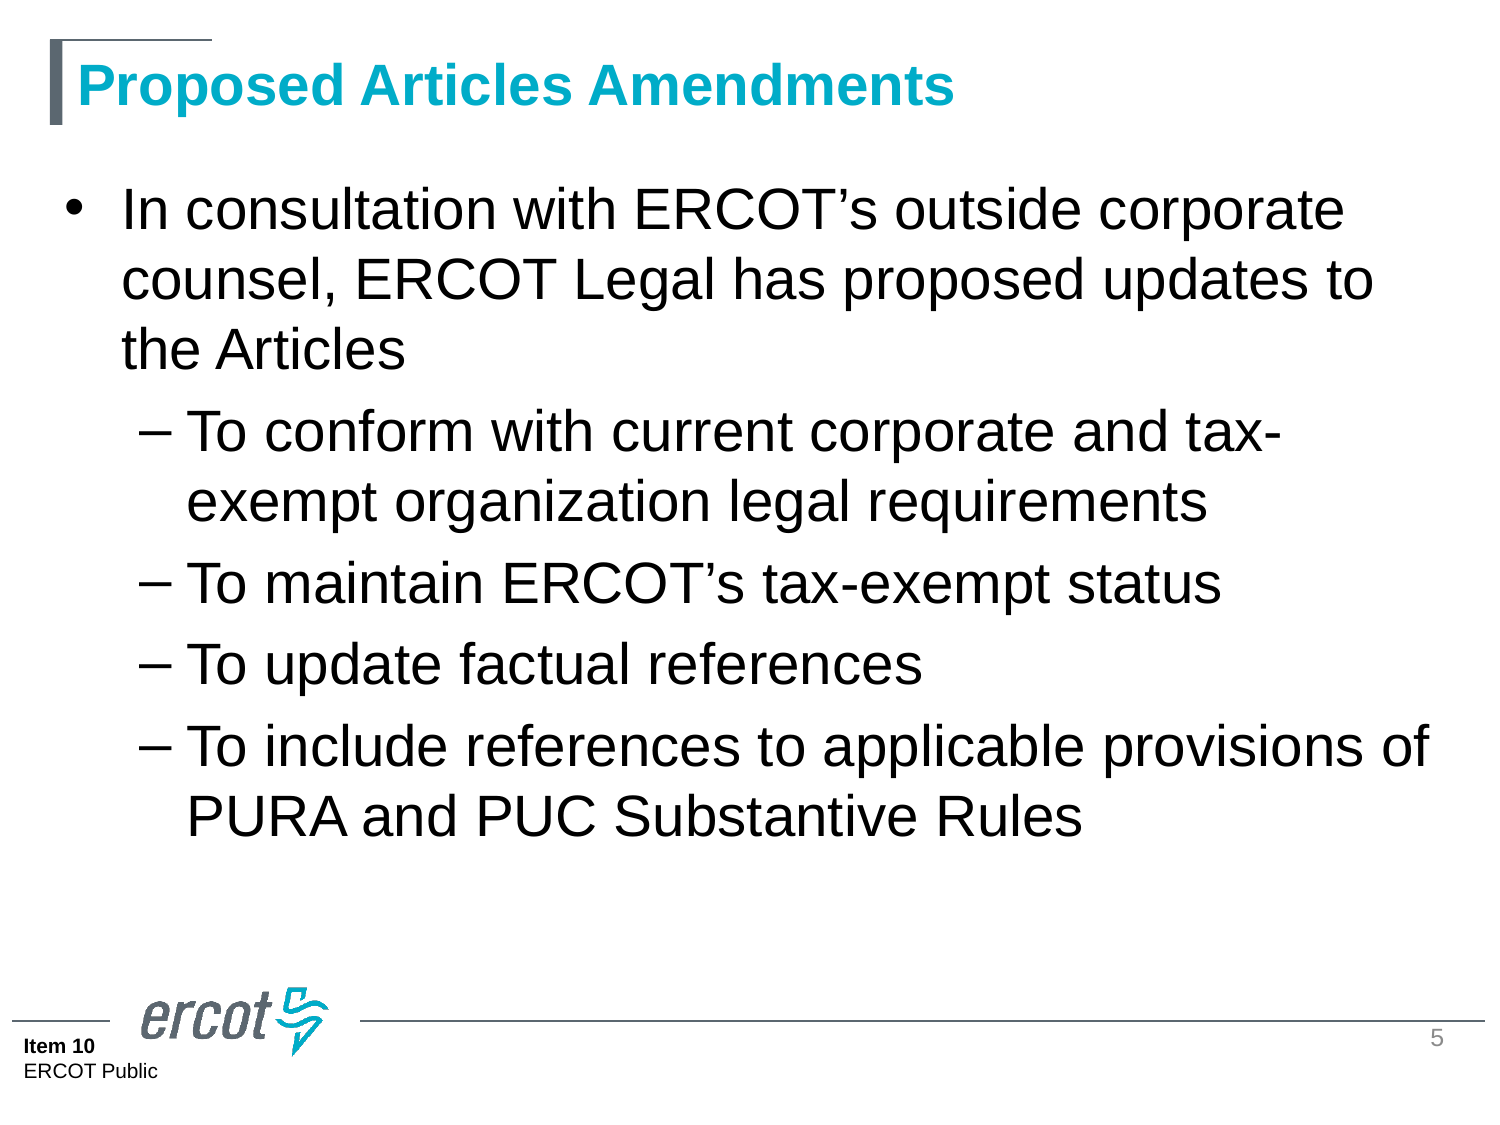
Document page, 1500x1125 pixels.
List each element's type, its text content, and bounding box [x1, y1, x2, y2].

title Proposed Articles Amendments [62, 39, 1450, 112]
list In consultation with ERCOT’s outside corporate counsel, ERCOT Legal has proposed updates to the Articles To conform with current corporate and tax-exempt organization legal requirements To maintain ERCOT’s tax-exempt status To update factual references To include references to applicable provisions of PURA and PUC Substantive Rules [50, 112, 1450, 972]
picture [137, 983, 332, 1059]
slide_number 5 [1387, 1012, 1488, 1062]
